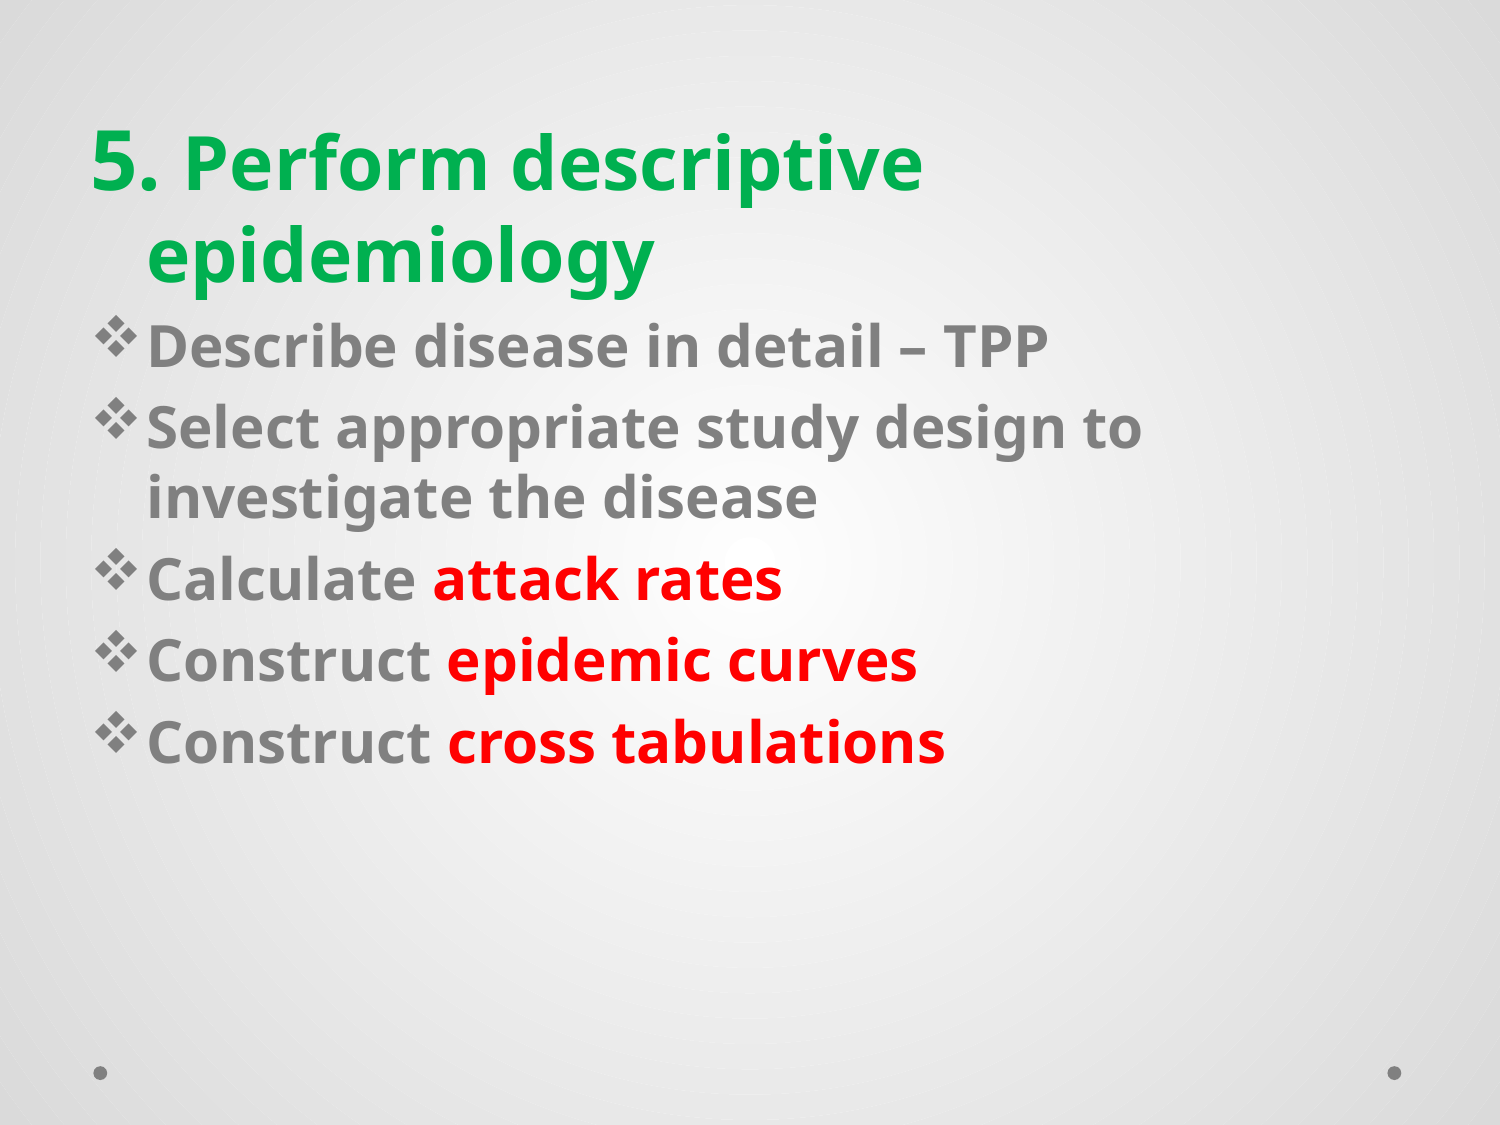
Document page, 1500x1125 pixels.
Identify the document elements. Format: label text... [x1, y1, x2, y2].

list 5. Perform descriptive epidemiology Describe disease in detail – TPP Select appropriate study design to investigate the disease Calculate attack rates Construct epidemic curves Construct cross tabulations [75, 99, 1425, 1075]
